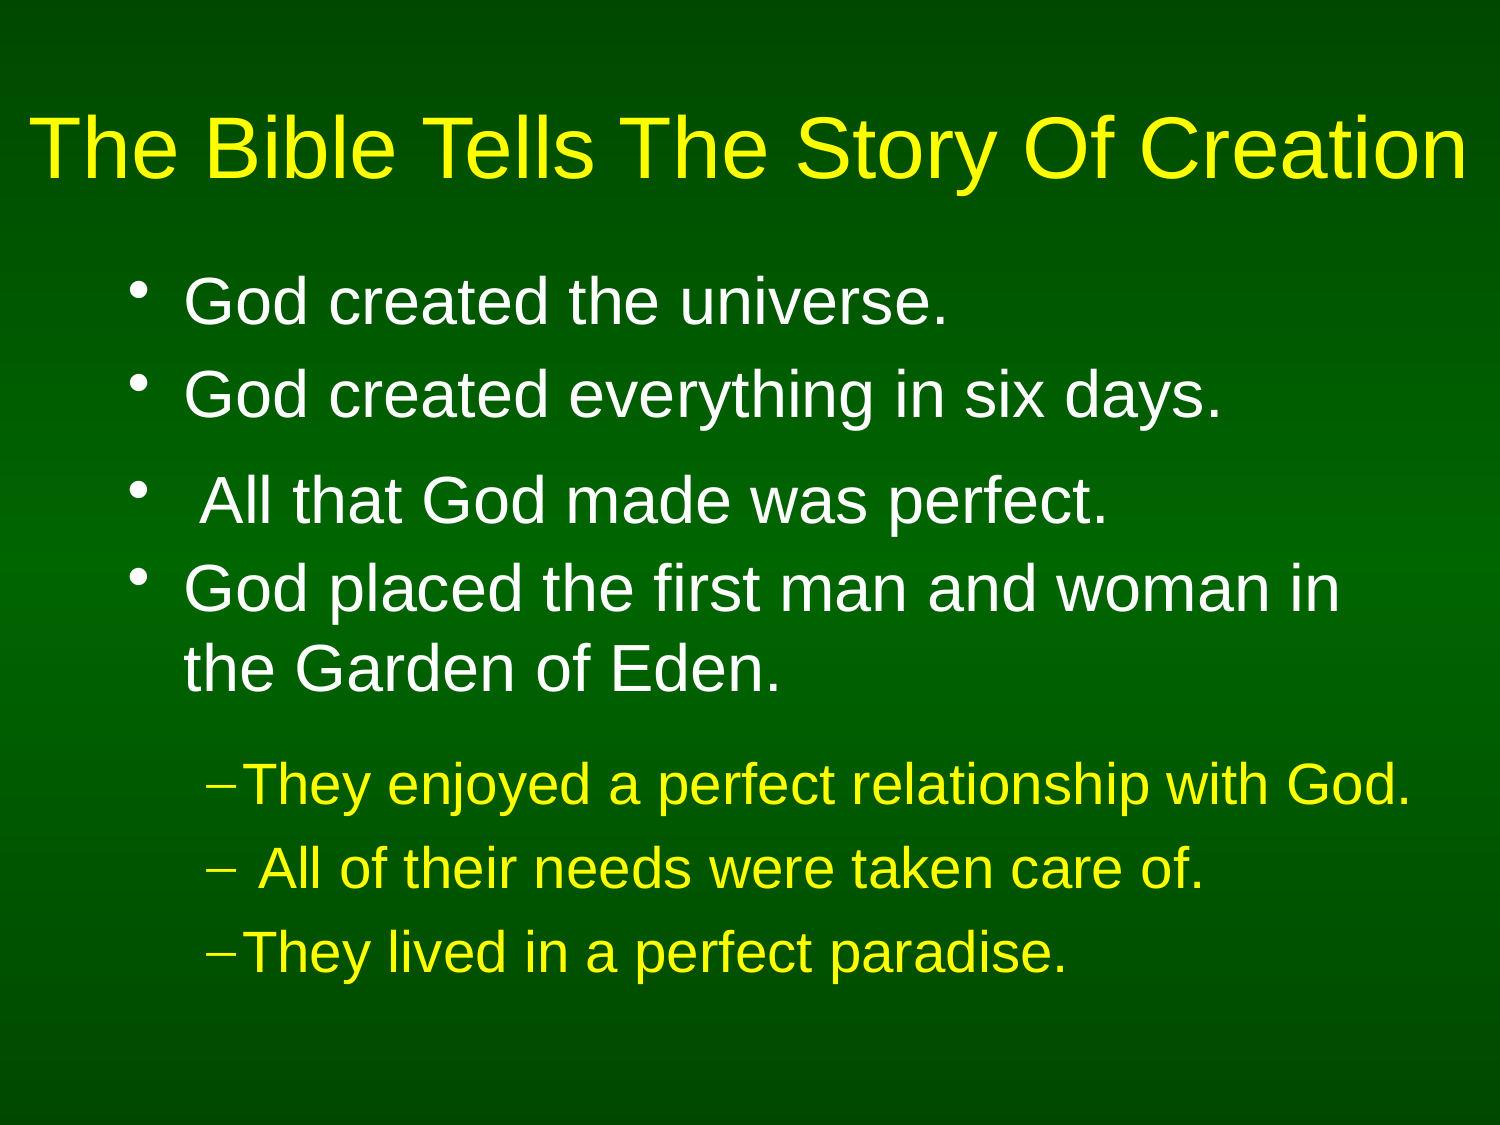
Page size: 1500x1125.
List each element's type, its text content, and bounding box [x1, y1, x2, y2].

title The Bible Tells The Story Of Creation [0, 50, 1500, 238]
list God created the universe. God created everything in six days. [112, 249, 1388, 450]
text_box They enjoyed a perfect relationship with God. All of their needs were taken care of. They lived in a perfect paradise. [152, 724, 1430, 992]
text_box God placed the first man and woman in the Garden of Eden. [112, 537, 1450, 713]
text_box All that God made was perfect. [112, 449, 1225, 537]
